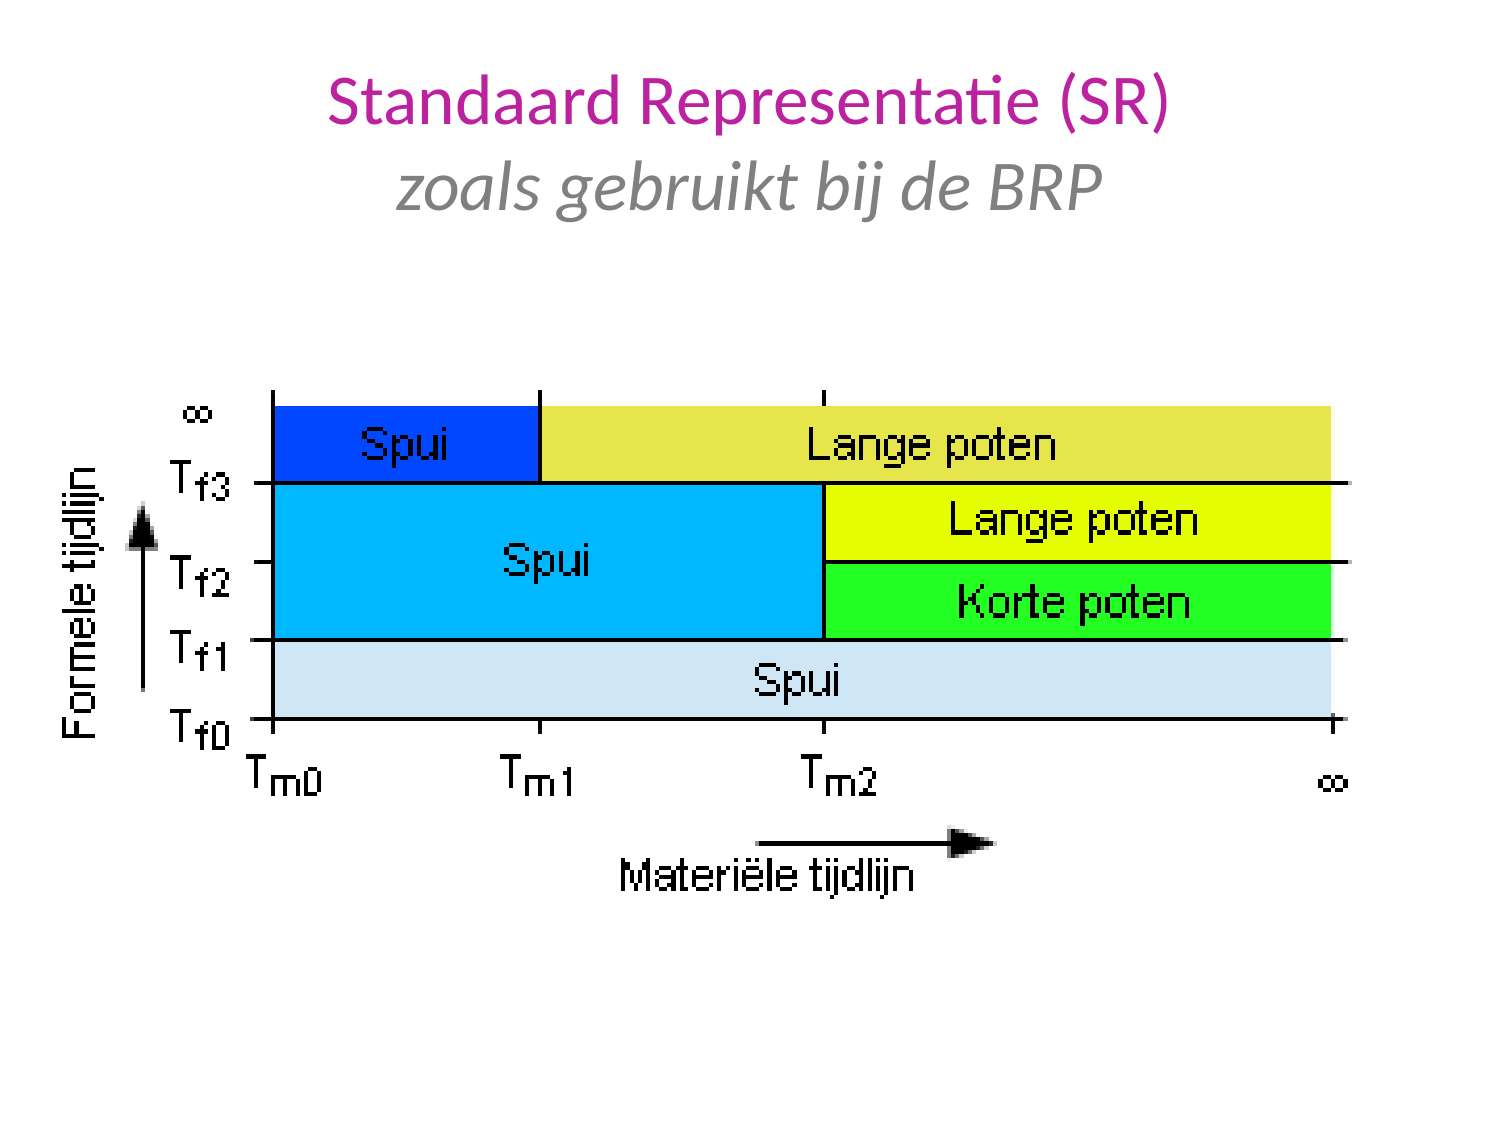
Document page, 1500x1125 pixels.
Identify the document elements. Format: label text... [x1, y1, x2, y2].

picture [29, 361, 1394, 929]
title Standaard Representatie (SR) zoals gebruikt bij de BRP [74, 44, 1426, 233]
